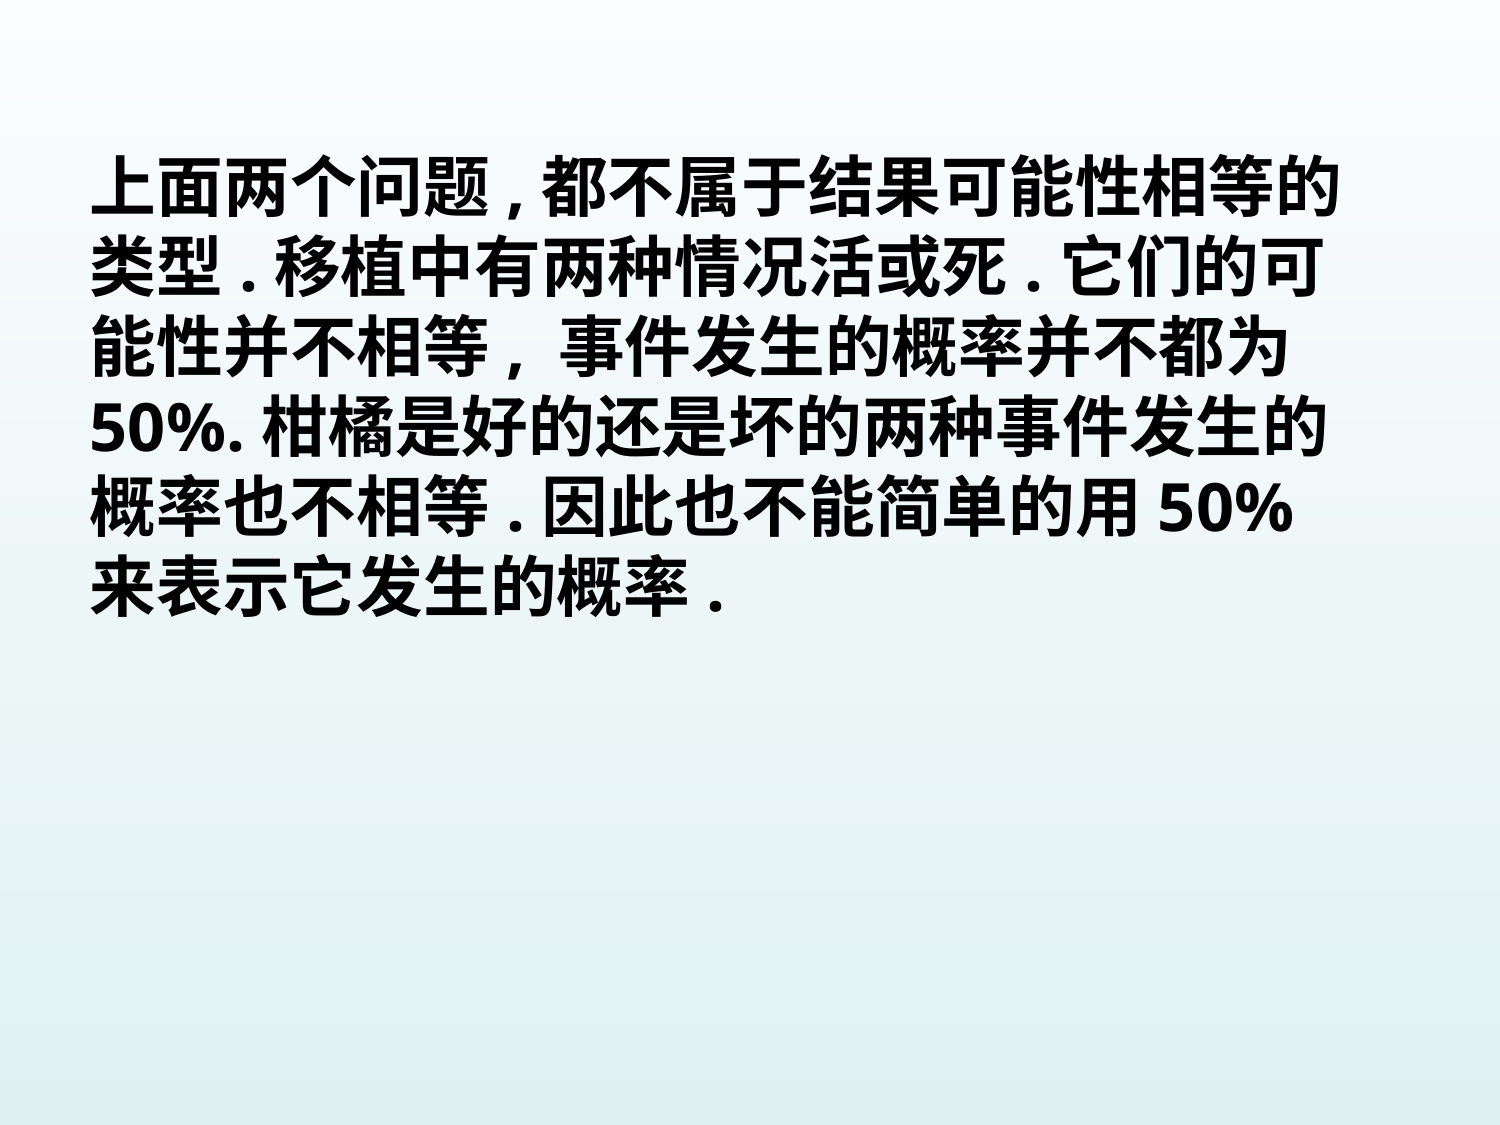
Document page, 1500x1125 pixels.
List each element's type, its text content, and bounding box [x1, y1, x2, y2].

text_box 上面两个问题,都不属于结果可能性相等的类型.移植中有两种情况活或死.它们的可能性并不相等, 事件发生的概率并不都为50%.柑橘是好的还是坏的两种事件发生的概率也不相等.因此也不能简单的用50%来表示它发生的概率. [75, 137, 1388, 632]
